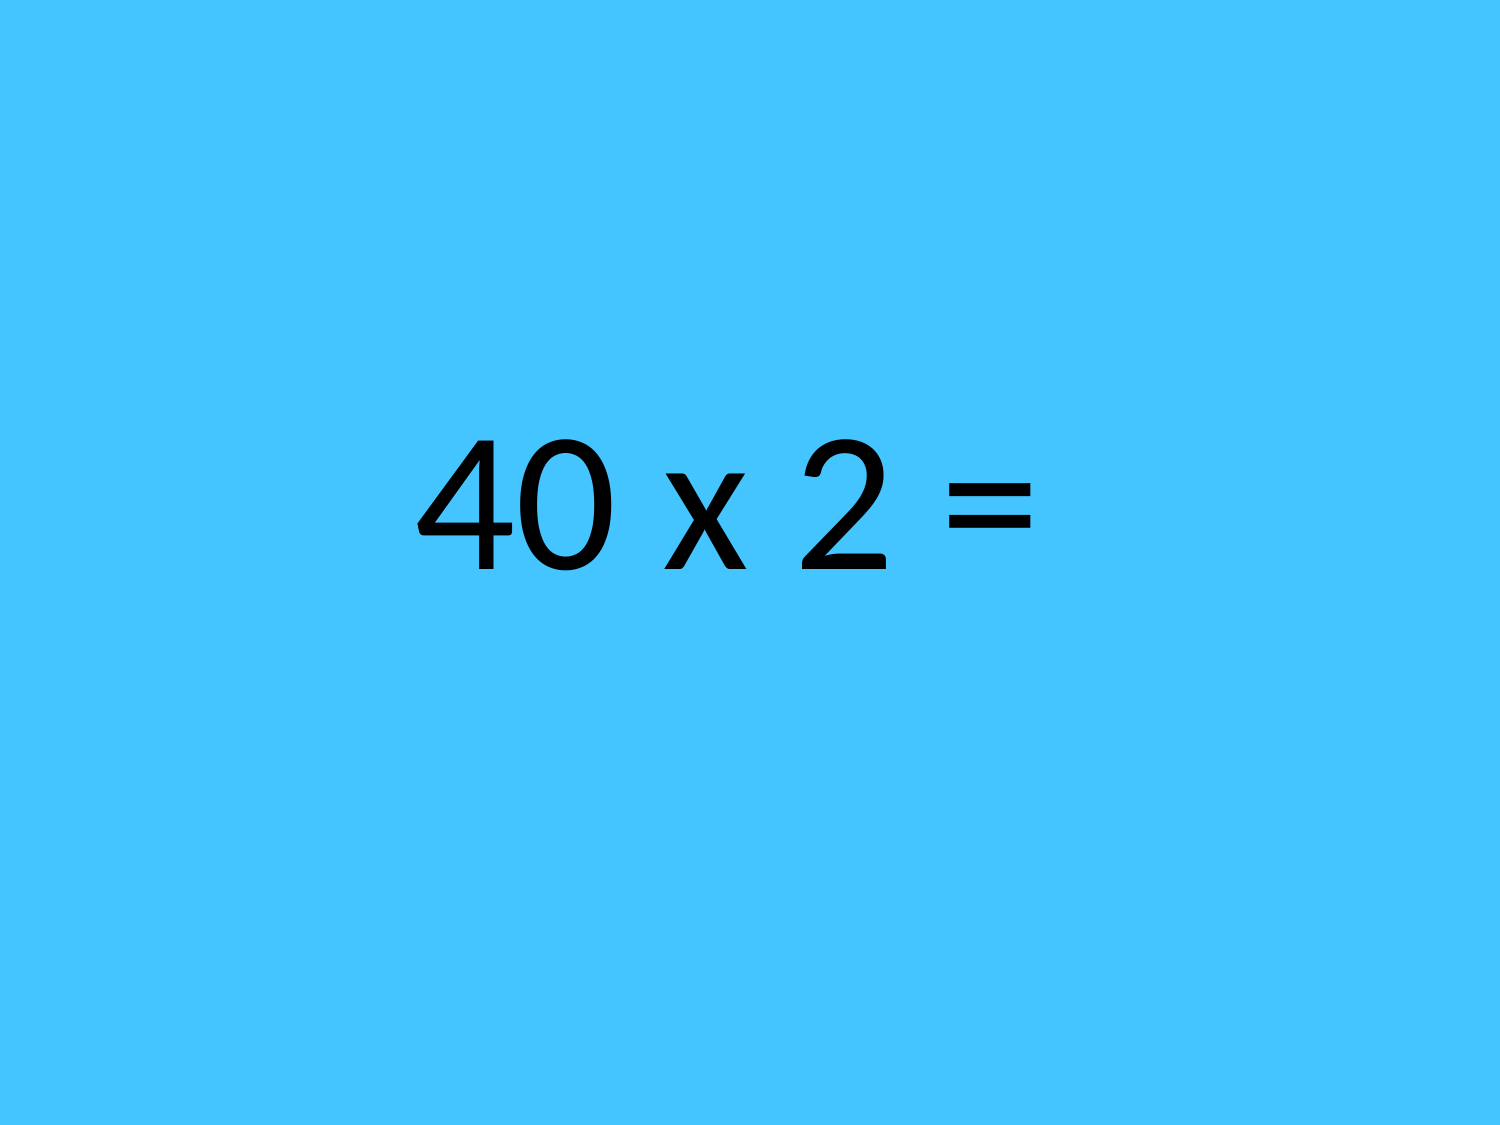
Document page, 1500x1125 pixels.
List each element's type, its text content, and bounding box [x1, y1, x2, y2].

text_box 40 x 2 = [399, 362, 1063, 618]
